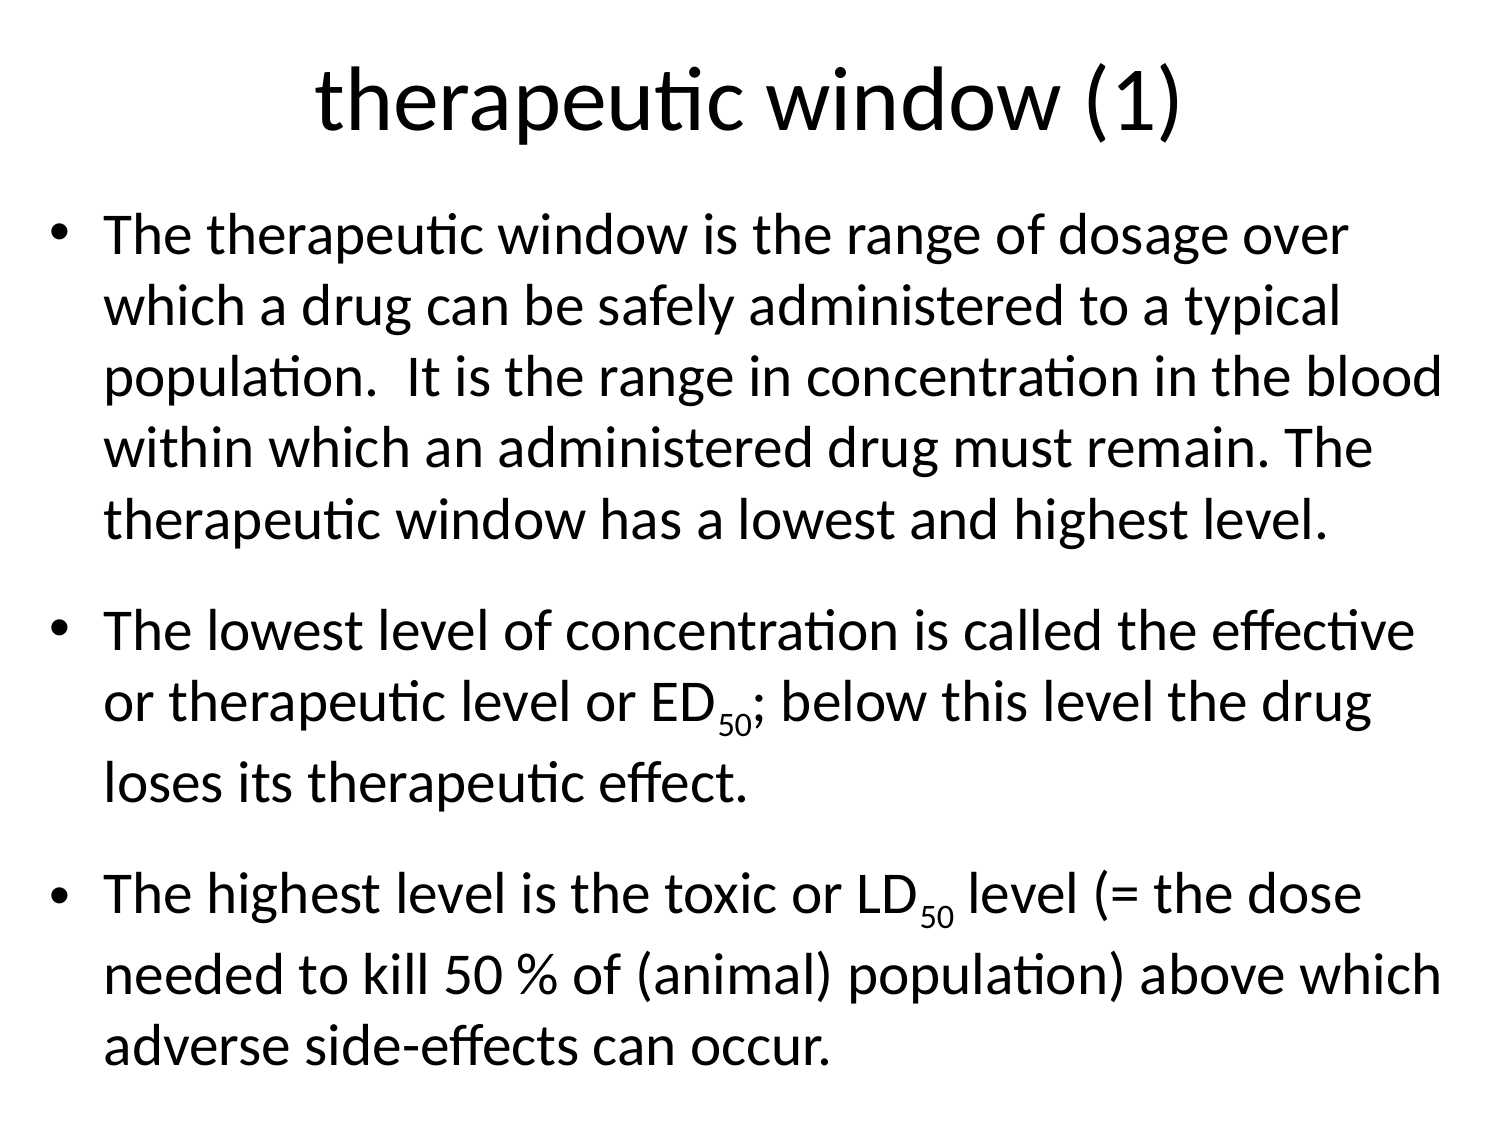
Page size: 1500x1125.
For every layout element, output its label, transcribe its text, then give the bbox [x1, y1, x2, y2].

list The therapeutic window is the range of dosage over which a drug can be safely administered to a typical population. It is the range in concentration in the blood within which an administered drug must remain. The therapeutic window has a lowest and highest level. The lowest level of concentration is called the effective or therapeutic level or ED50; below this level the drug loses its therapeutic effect. The highest level is the toxic or LD50 level (= the dose needed to kill 50 % of (animal) population) above which adverse side-effects can occur. [34, 187, 1466, 1090]
title therapeutic window (1) [75, 0, 1425, 187]
